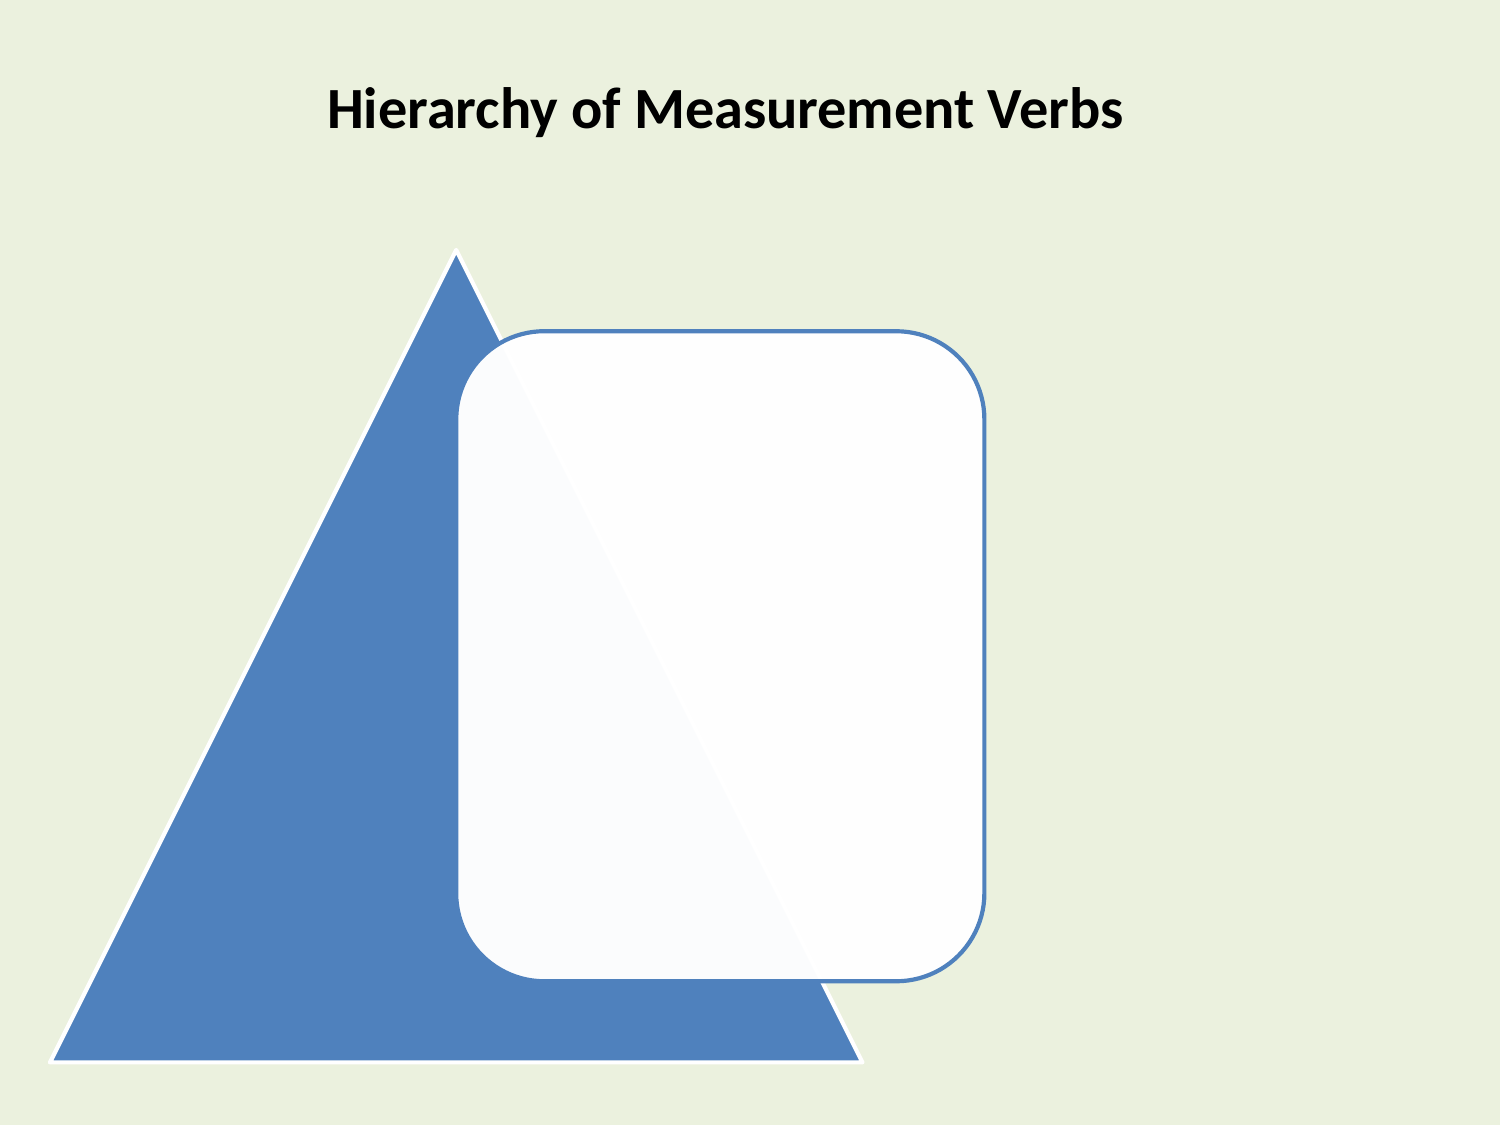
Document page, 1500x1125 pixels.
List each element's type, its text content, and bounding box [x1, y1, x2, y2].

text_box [49, 249, 1351, 1063]
text_box Hierarchy of Measurement Verbs [312, 62, 1150, 248]
